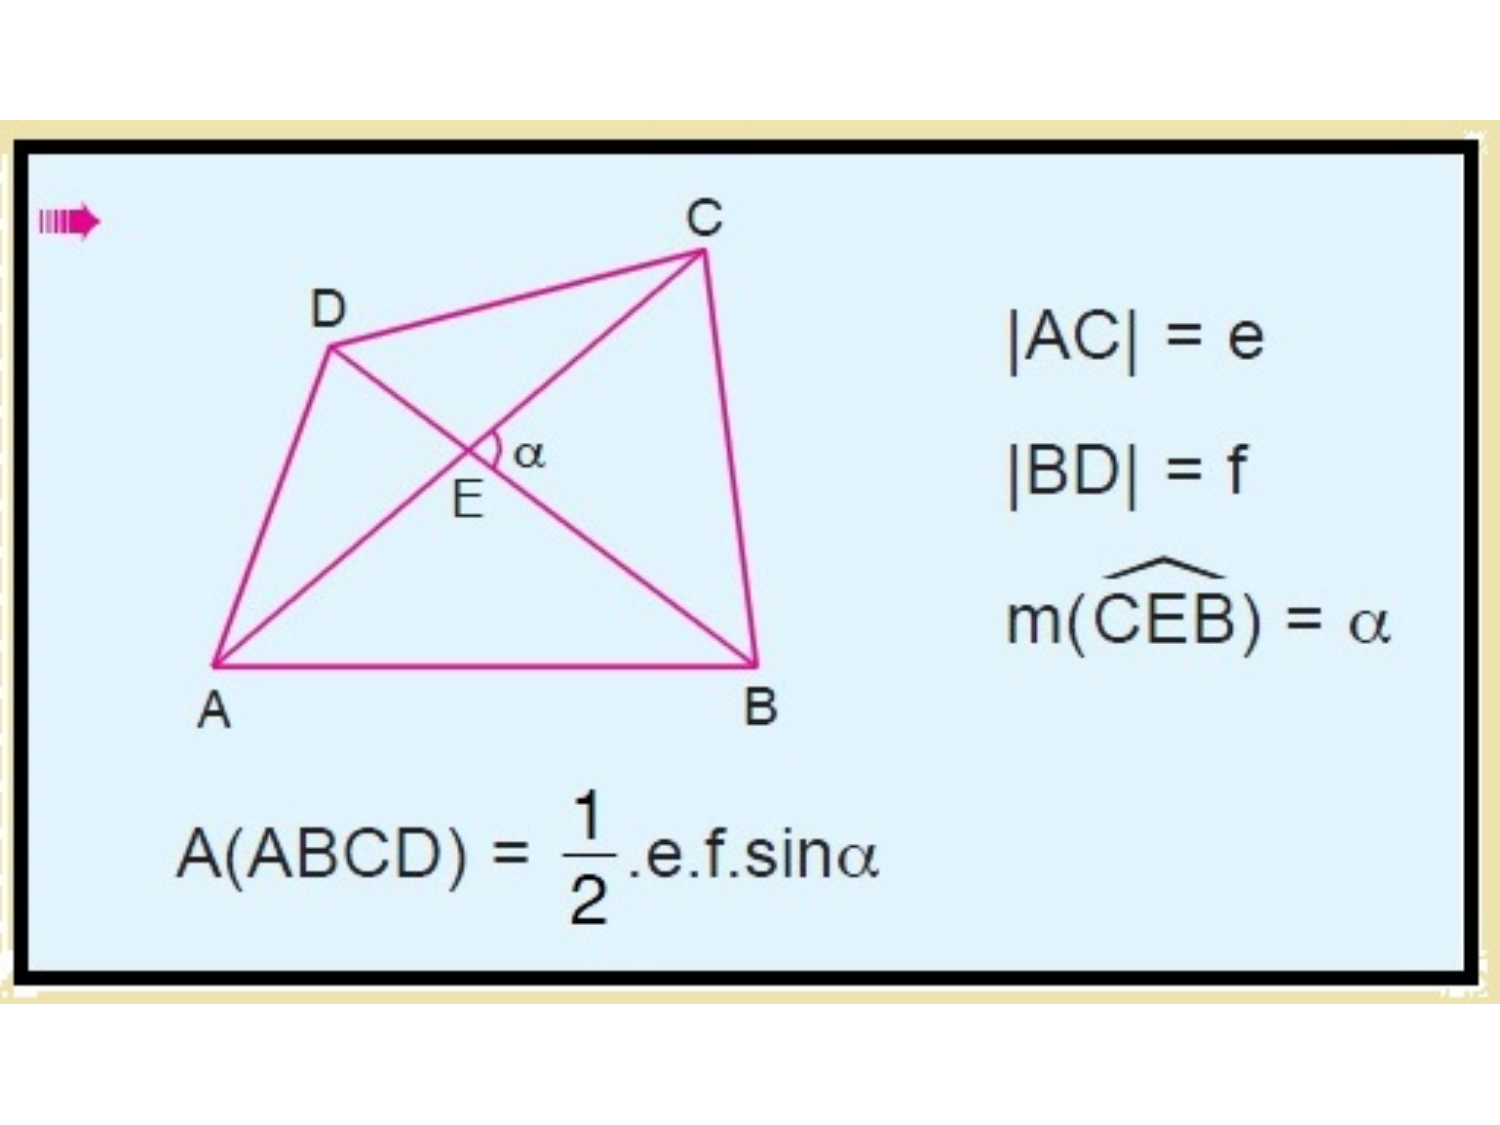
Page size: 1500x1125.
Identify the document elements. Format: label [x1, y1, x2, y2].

picture [0, 120, 1500, 1005]
